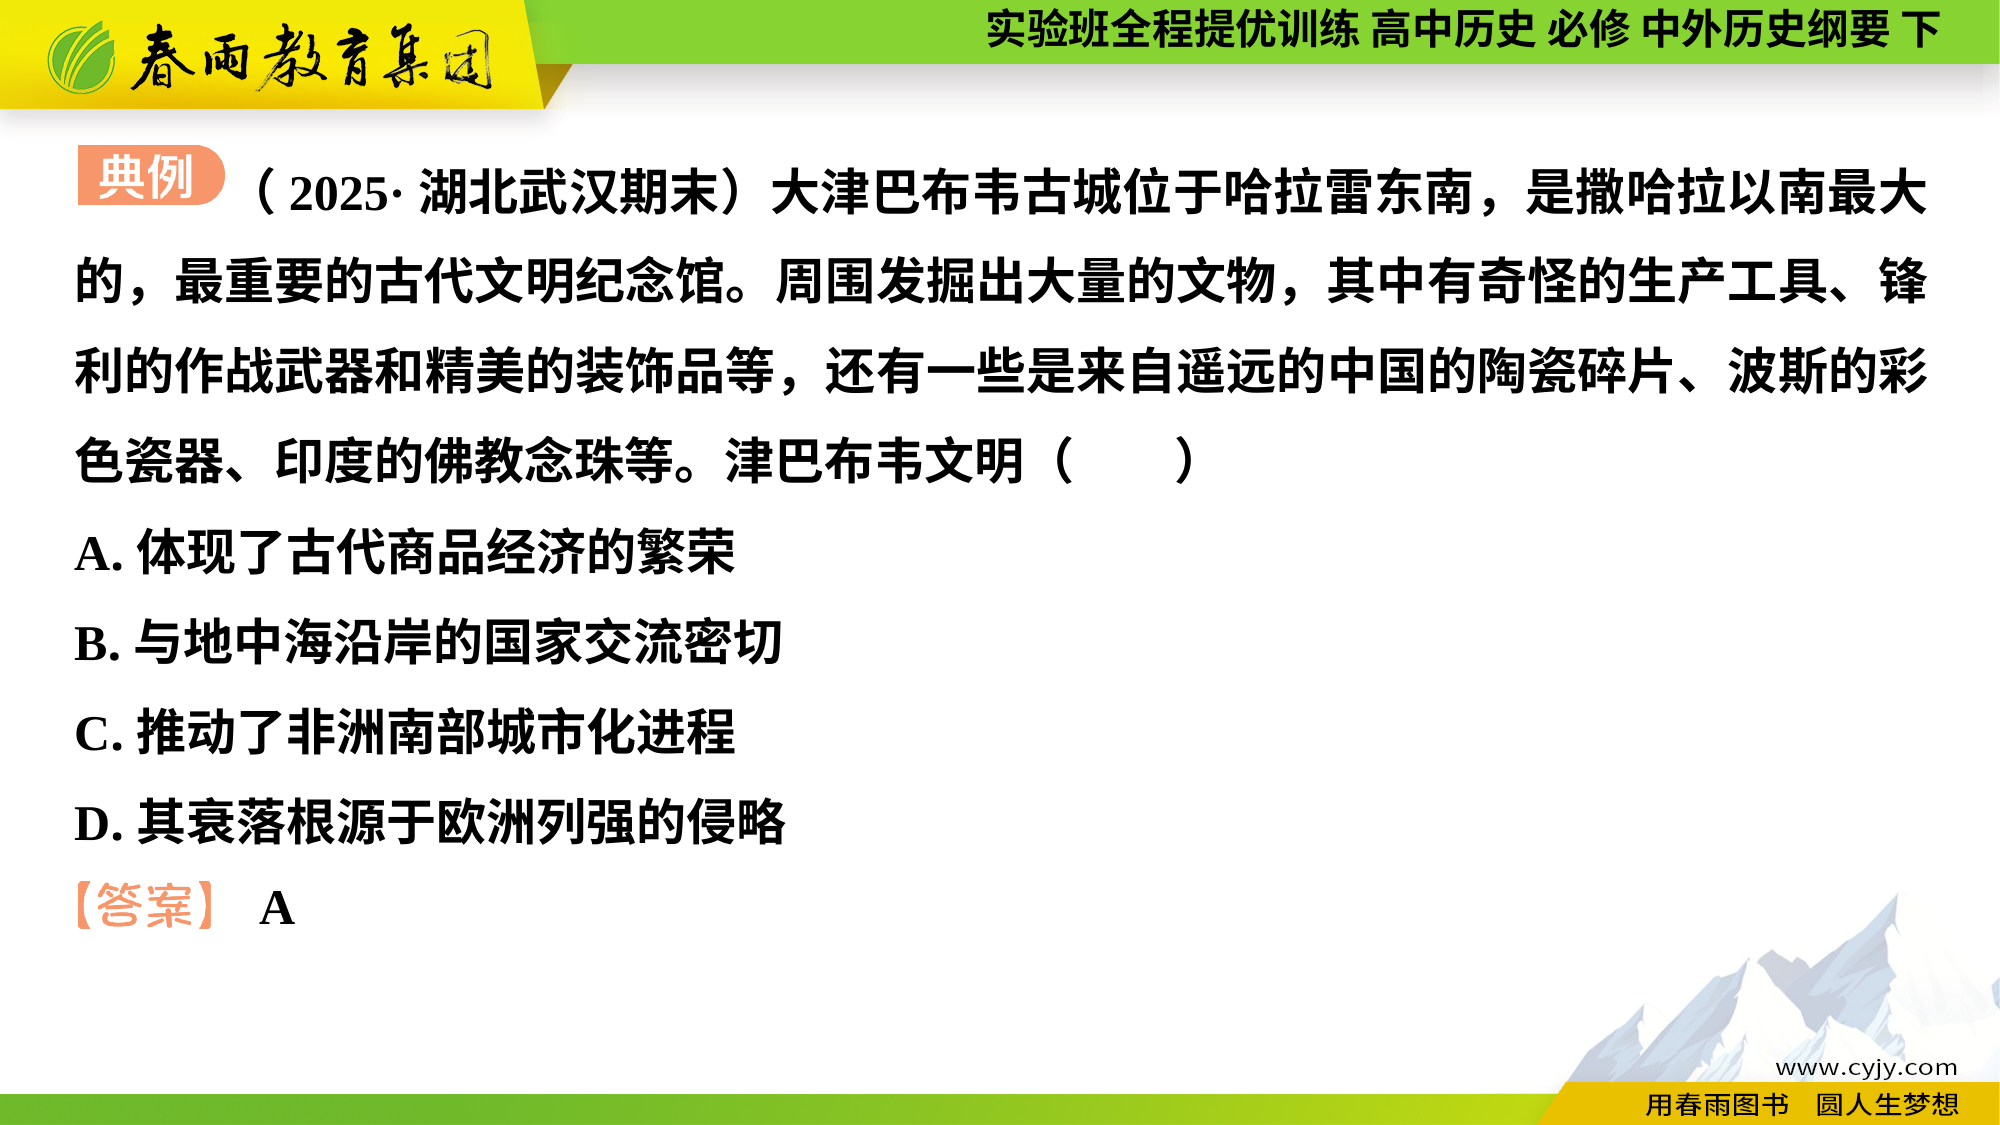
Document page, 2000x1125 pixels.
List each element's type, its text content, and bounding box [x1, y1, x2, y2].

text_box A [244, 867, 311, 942]
picture [0, 0, 2000, 1125]
list （2025·湖北武汉期末）大津巴布韦古城位于哈拉雷东南，是撒哈拉以南最大的，最重要的古代文明纪念馆。周围发掘出大量的文物，其中有奇怪的生产工具、锋利的作战武器和精美的装饰品等，还有一些是来自遥远的中国的陶瓷碎片、波斯的彩色瓷器、印度的佛教念珠等。津巴布韦文明（ ） A.体现了古代商品经济的繁荣 B.与地中海沿岸的国家交流密切 C.推动了非洲南部城市化进程 D.其衰落根源于欧洲列强的侵略 [59, 122, 1944, 854]
